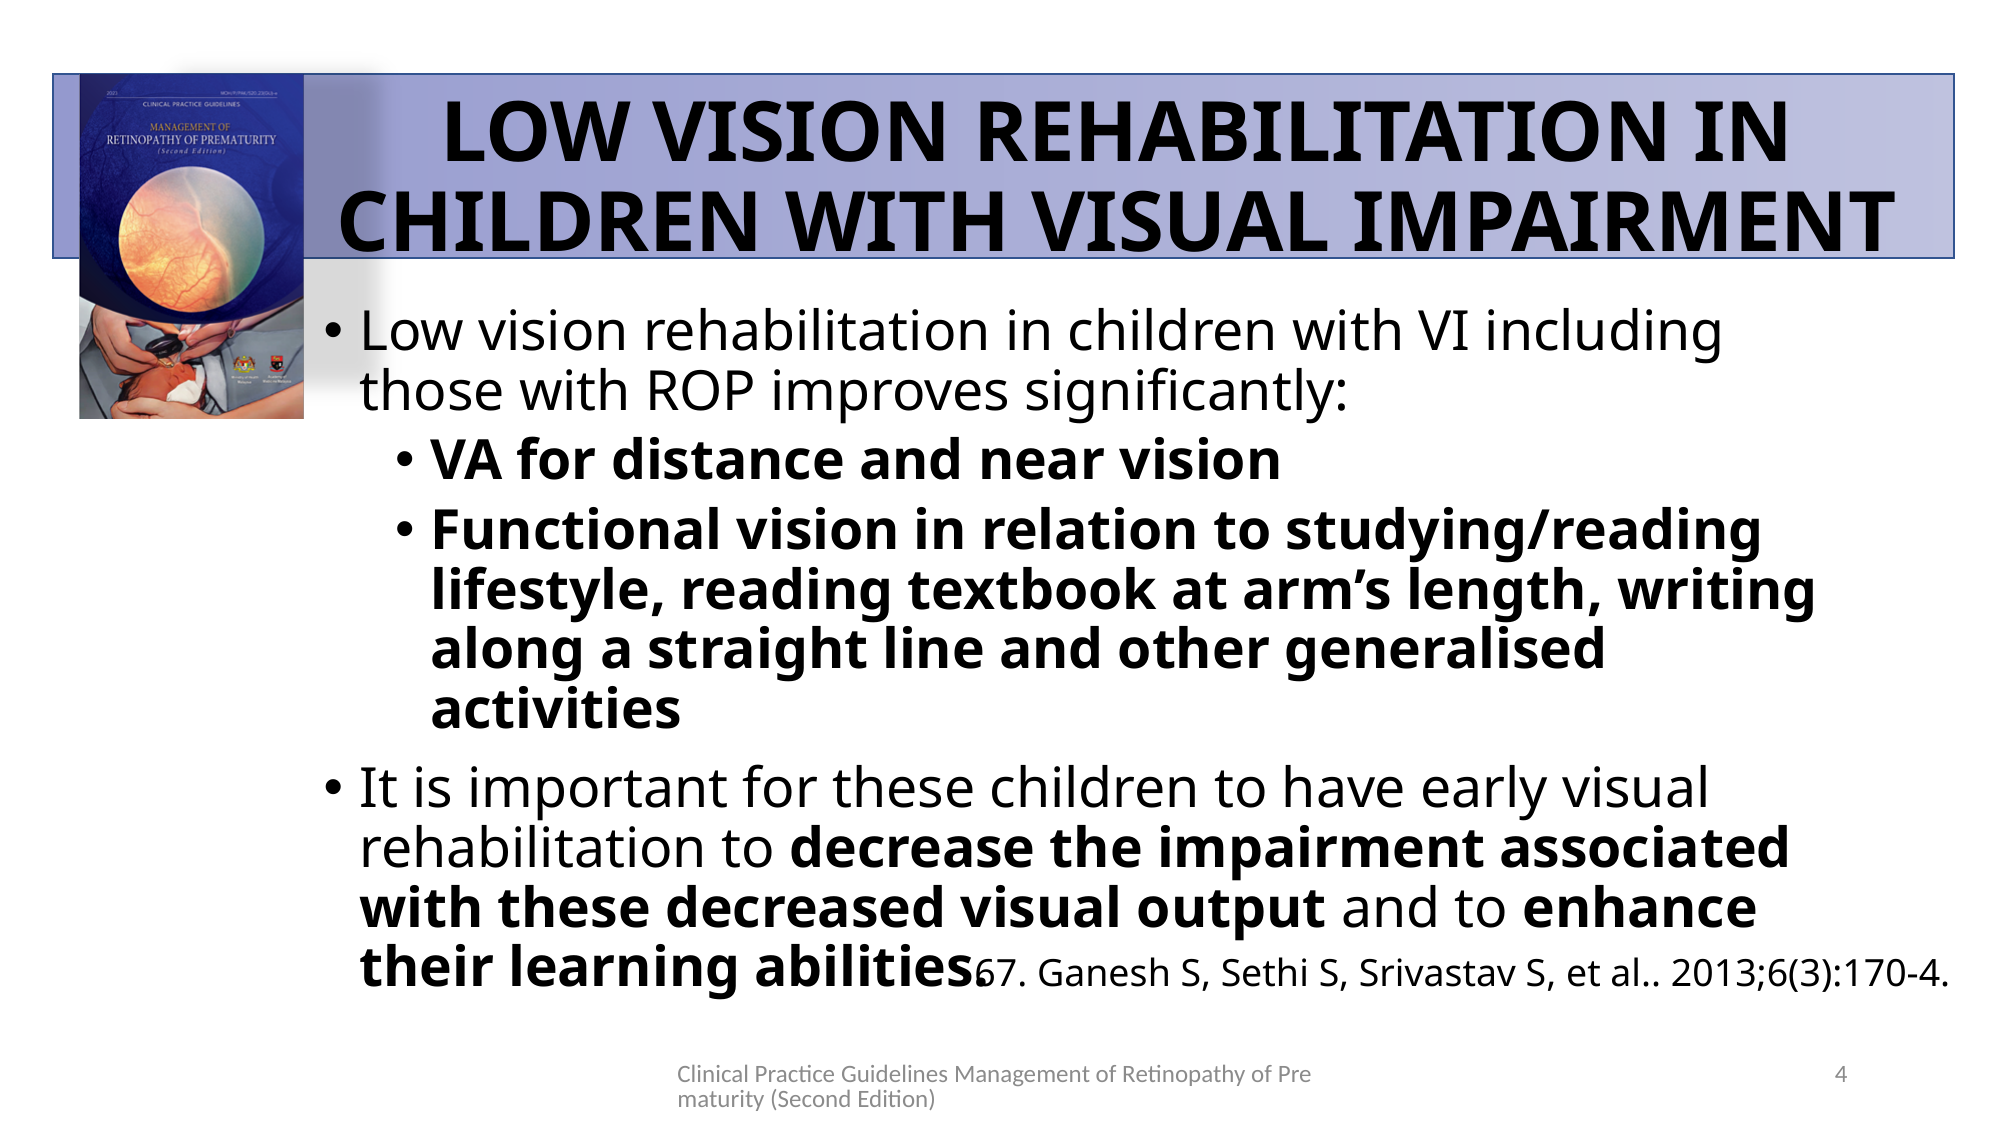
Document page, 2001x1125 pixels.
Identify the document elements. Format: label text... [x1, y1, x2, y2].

text_box 67. Ganesh S, Sethi S, Srivastav S, et al.. 2013;6(3):170-4. [959, 941, 2000, 1002]
text_box LOW VISION REHABILITATION IN CHILDREN WITH VISUAL IMPAIRMENT [411, 71, 1980, 289]
footer Clinical Practice Guidelines Management of Retinopathy of Prematurity (Second Edition) [662, 1042, 1338, 1103]
picture [79, 43, 411, 419]
list Low vision rehabilitation in children with VI including those with ROP improves significantly: VA for distance and near vision Functional vision in relation to studying/reading lifestyle, reading textbook at arm’s length, writing along a straight line and other generalised activities It is important for these children to have early visual rehabilitation to decrease the impairment associated with these decreased visual output and to enhance their learning abilities. [308, 295, 1879, 1010]
slide_number 4 [1412, 1042, 1863, 1103]
text_box [52, 73, 79, 259]
